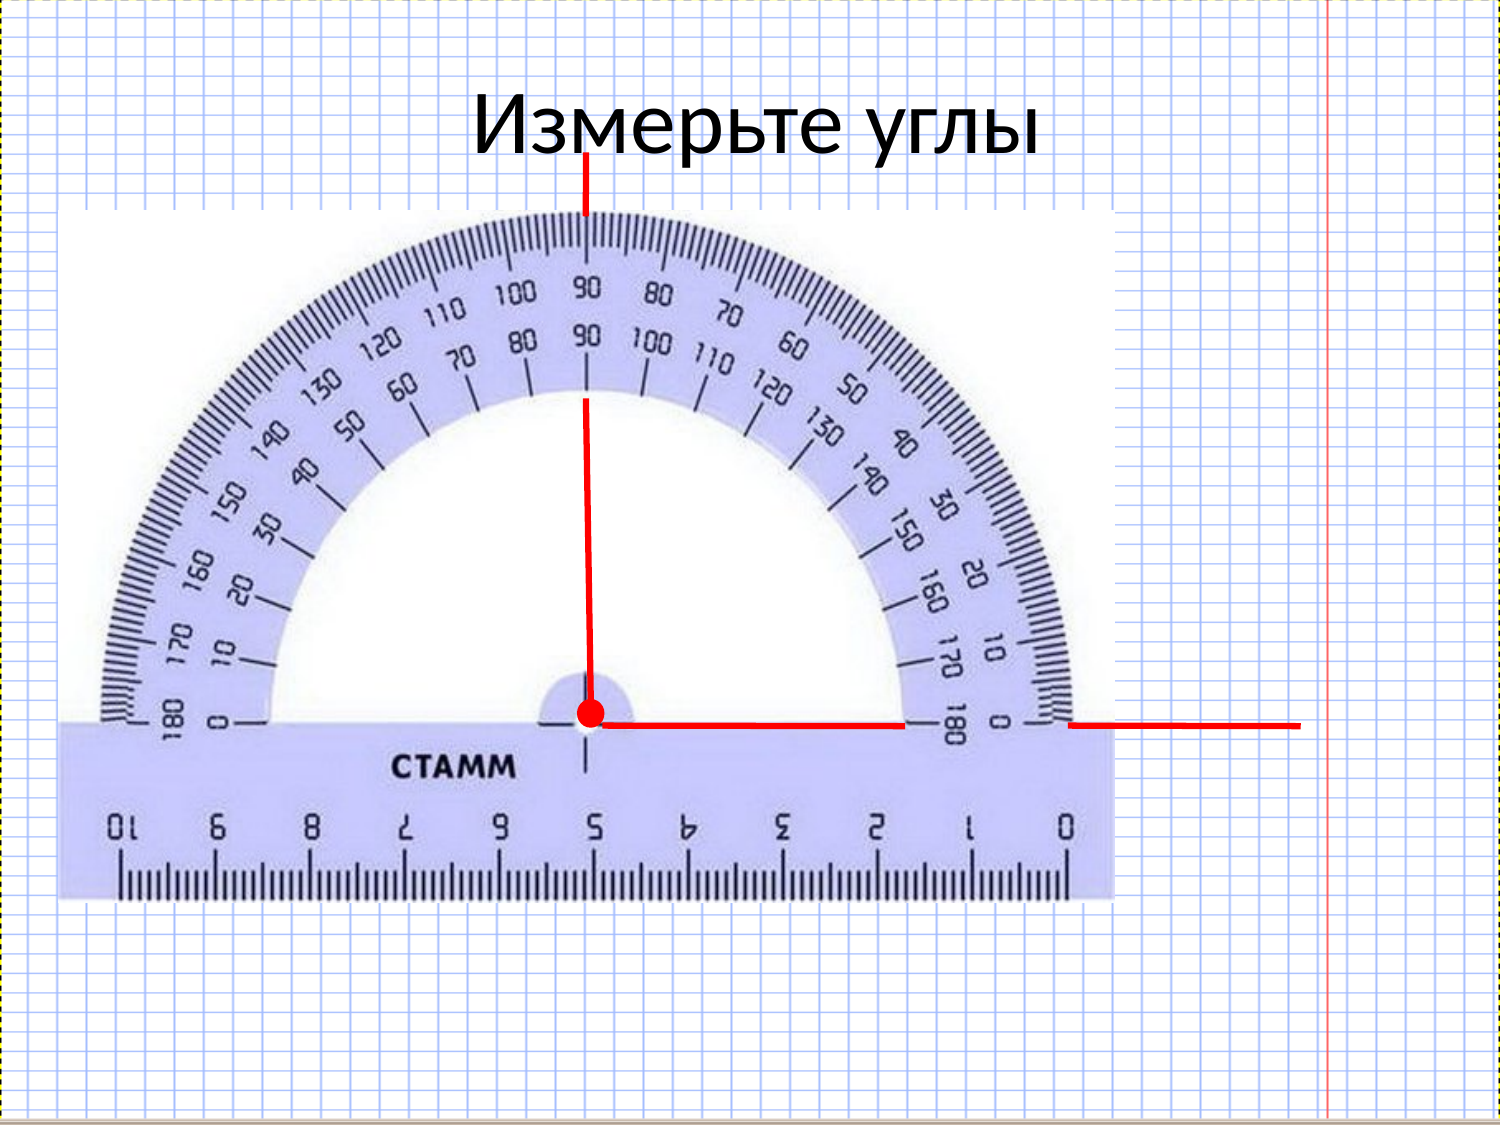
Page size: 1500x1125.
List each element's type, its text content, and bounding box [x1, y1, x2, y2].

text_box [436, 547, 740, 553]
picture [0, 0, 1500, 1125]
title Измерьте углы [82, 23, 1432, 211]
